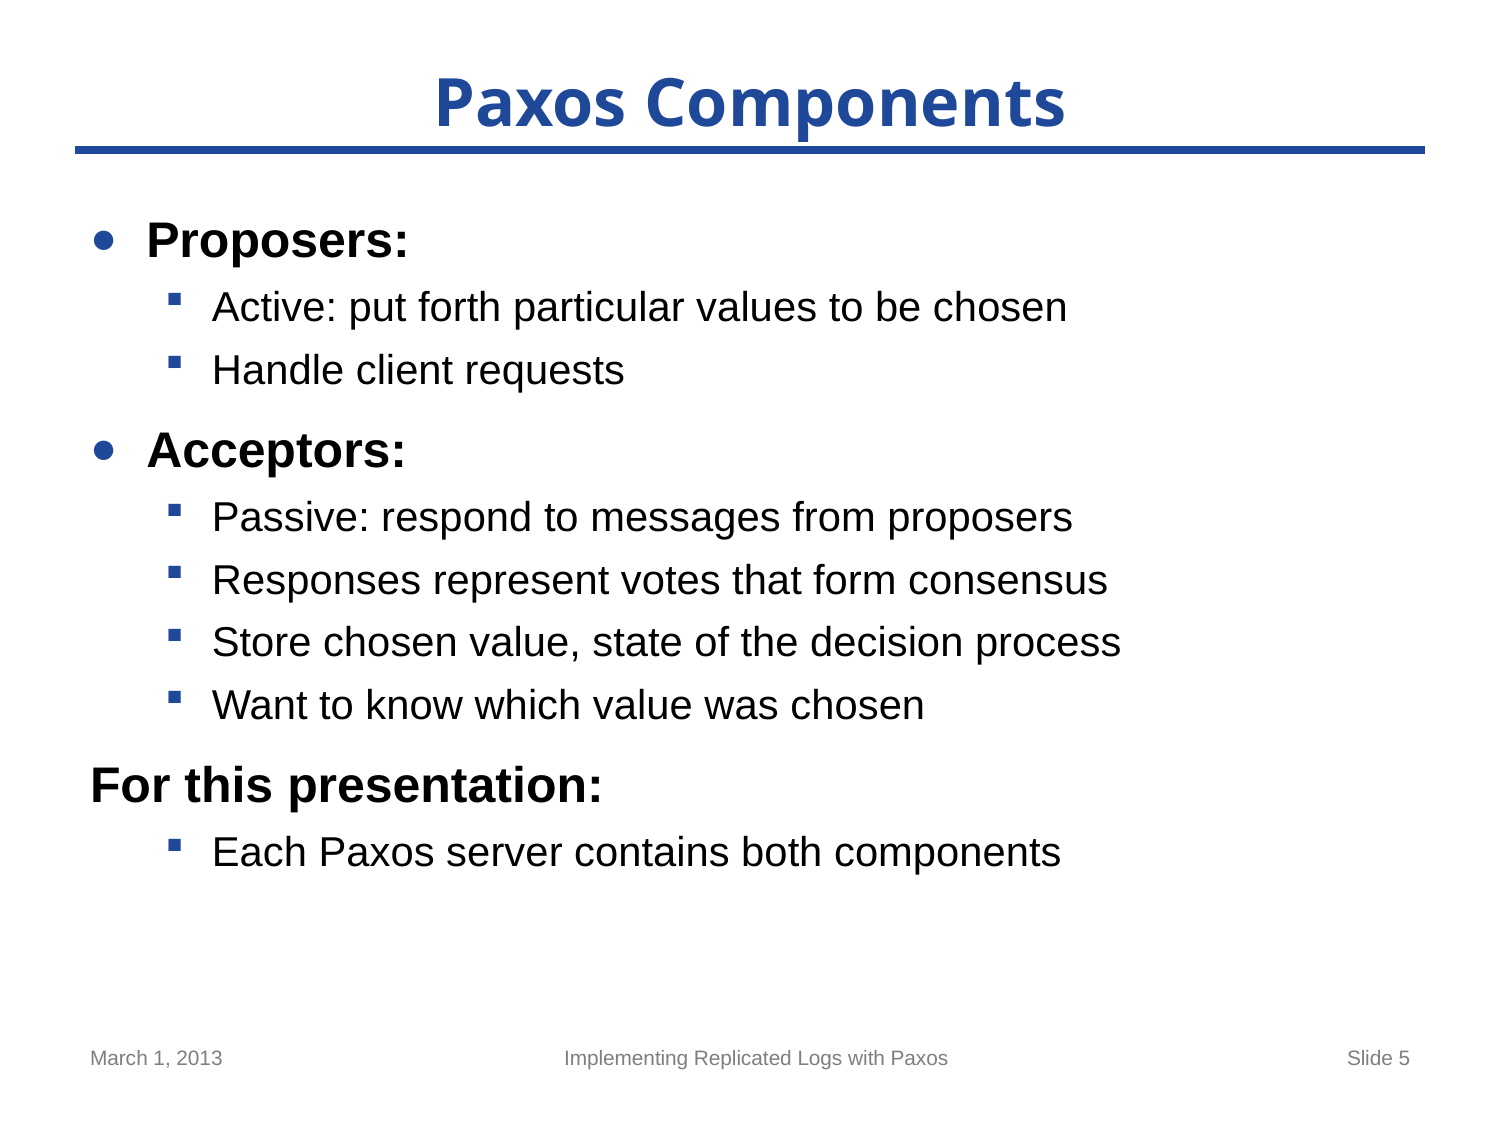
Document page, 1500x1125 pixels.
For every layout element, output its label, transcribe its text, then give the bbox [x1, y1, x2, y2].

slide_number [75, 1037, 425, 1103]
slide_number Slide 5 [1074, 1037, 1425, 1103]
title Paxos Components [75, 50, 1425, 150]
footer Implementing Replicated Logs with Paxos [474, 1037, 1038, 1103]
list Proposers: Active: put forth particular values to be chosen Handle client requests Acceptors: Passive: respond to messages from proposers Responses represent votes that form consensus Store chosen value, state of the decision process Want to know which value was chosen For this presentation: Each Paxos server contains both components [75, 200, 1425, 1005]
